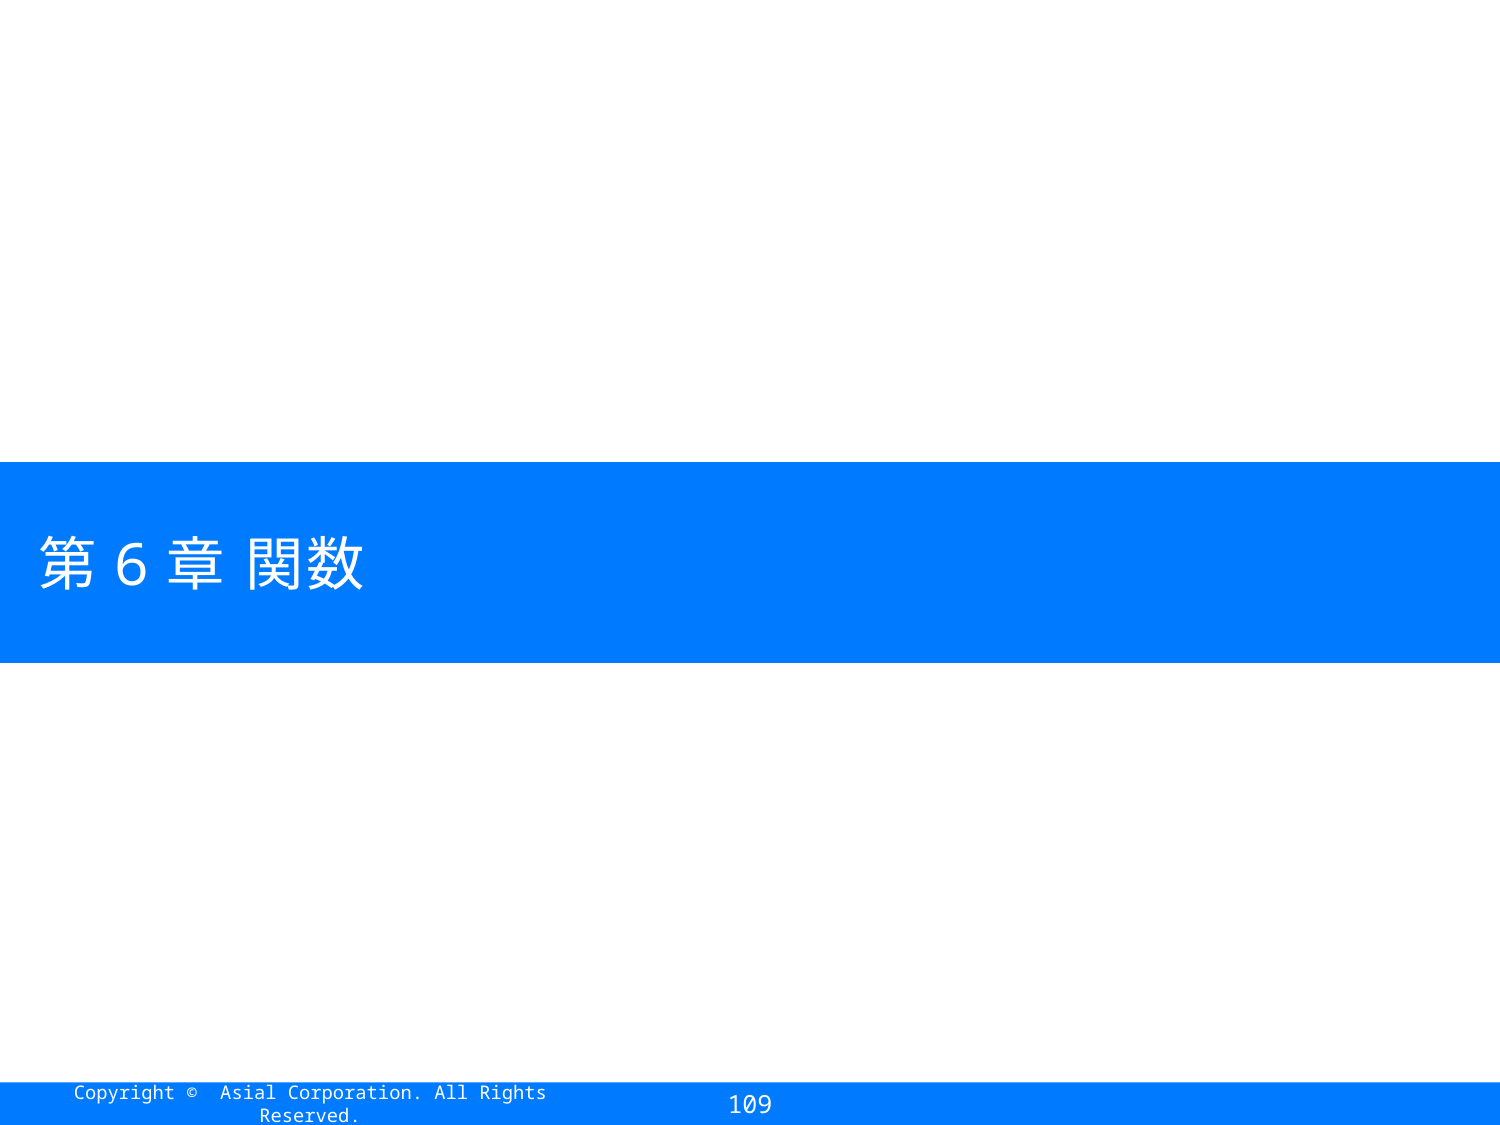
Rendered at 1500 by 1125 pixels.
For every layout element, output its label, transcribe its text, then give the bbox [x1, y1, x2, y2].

slide_number 109 [581, 1075, 919, 1125]
title 第6章 関数 [23, 462, 1500, 663]
